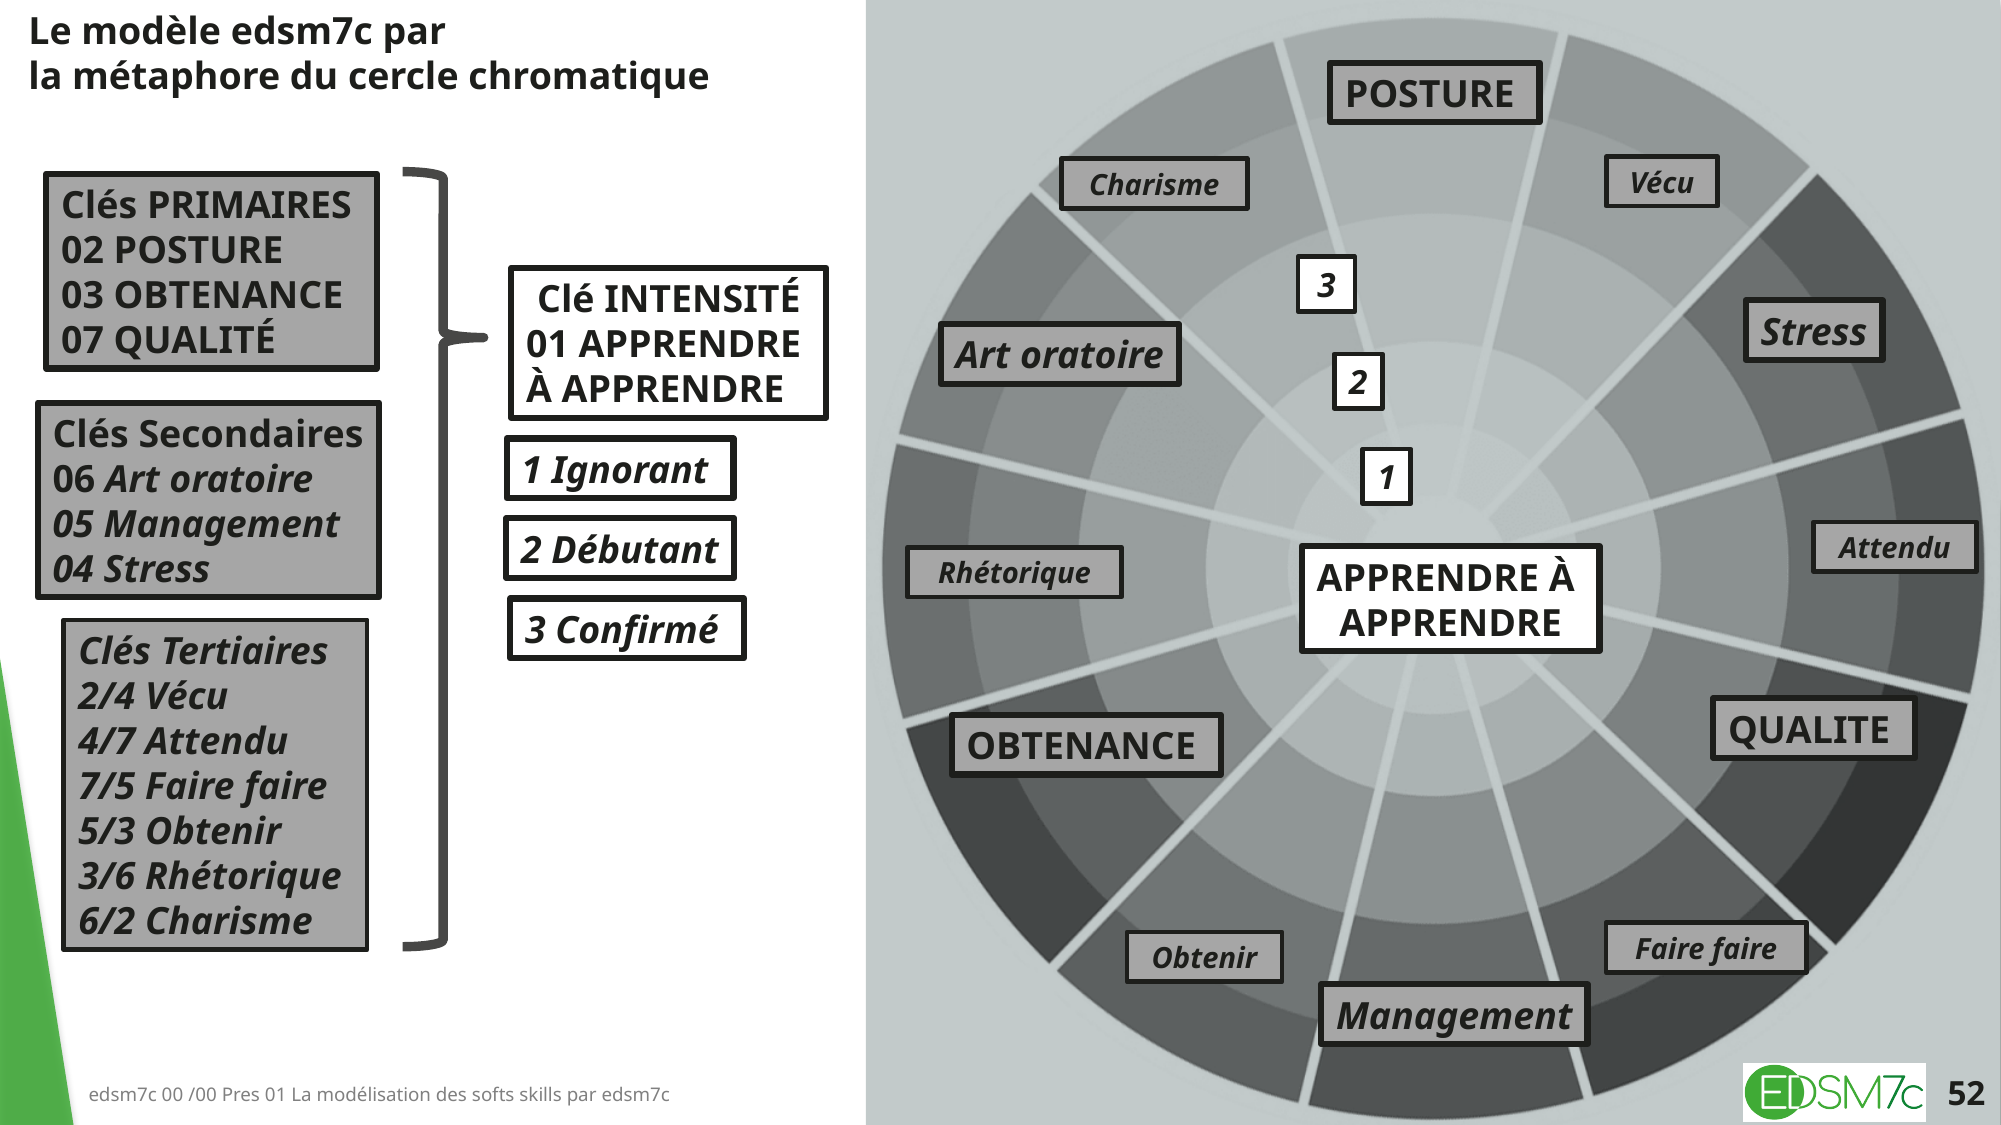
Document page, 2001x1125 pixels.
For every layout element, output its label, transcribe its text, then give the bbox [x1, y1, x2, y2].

footer edsm7c 00 /00 Pres 01 La modélisation des softs skills par edsm7c [73, 1065, 858, 1125]
text_box 2 Débutant [506, 518, 734, 578]
text_box Clé INTENSITÉ 01 APPRENDRE À APPRENDRE [511, 267, 827, 418]
text_box [612, 324, 644, 385]
text_box Le modèle edsm7c par la métaphore du cercle chromatique [13, 0, 865, 105]
text_box 1 Ignorant [506, 438, 734, 499]
text_box Clés Secondaires 06 Art oratoire 05 Management 04 Stress [37, 402, 380, 598]
text_box Clés Tertiaires 2/4 Vécu 4/7 Attendu 7/5 Faire faire 5/3 Obtenir 3/6 Rhétorique 6/2 Charisme [63, 619, 368, 950]
text_box 3 Confirmé [510, 598, 744, 659]
text_box [402, 170, 485, 948]
text_box [552, 430, 561, 438]
picture [865, 0, 2000, 1125]
text_box Clés PRIMAIRES 02 POSTURE 03 OBTENANCE 07 QUALITÉ [46, 173, 377, 369]
